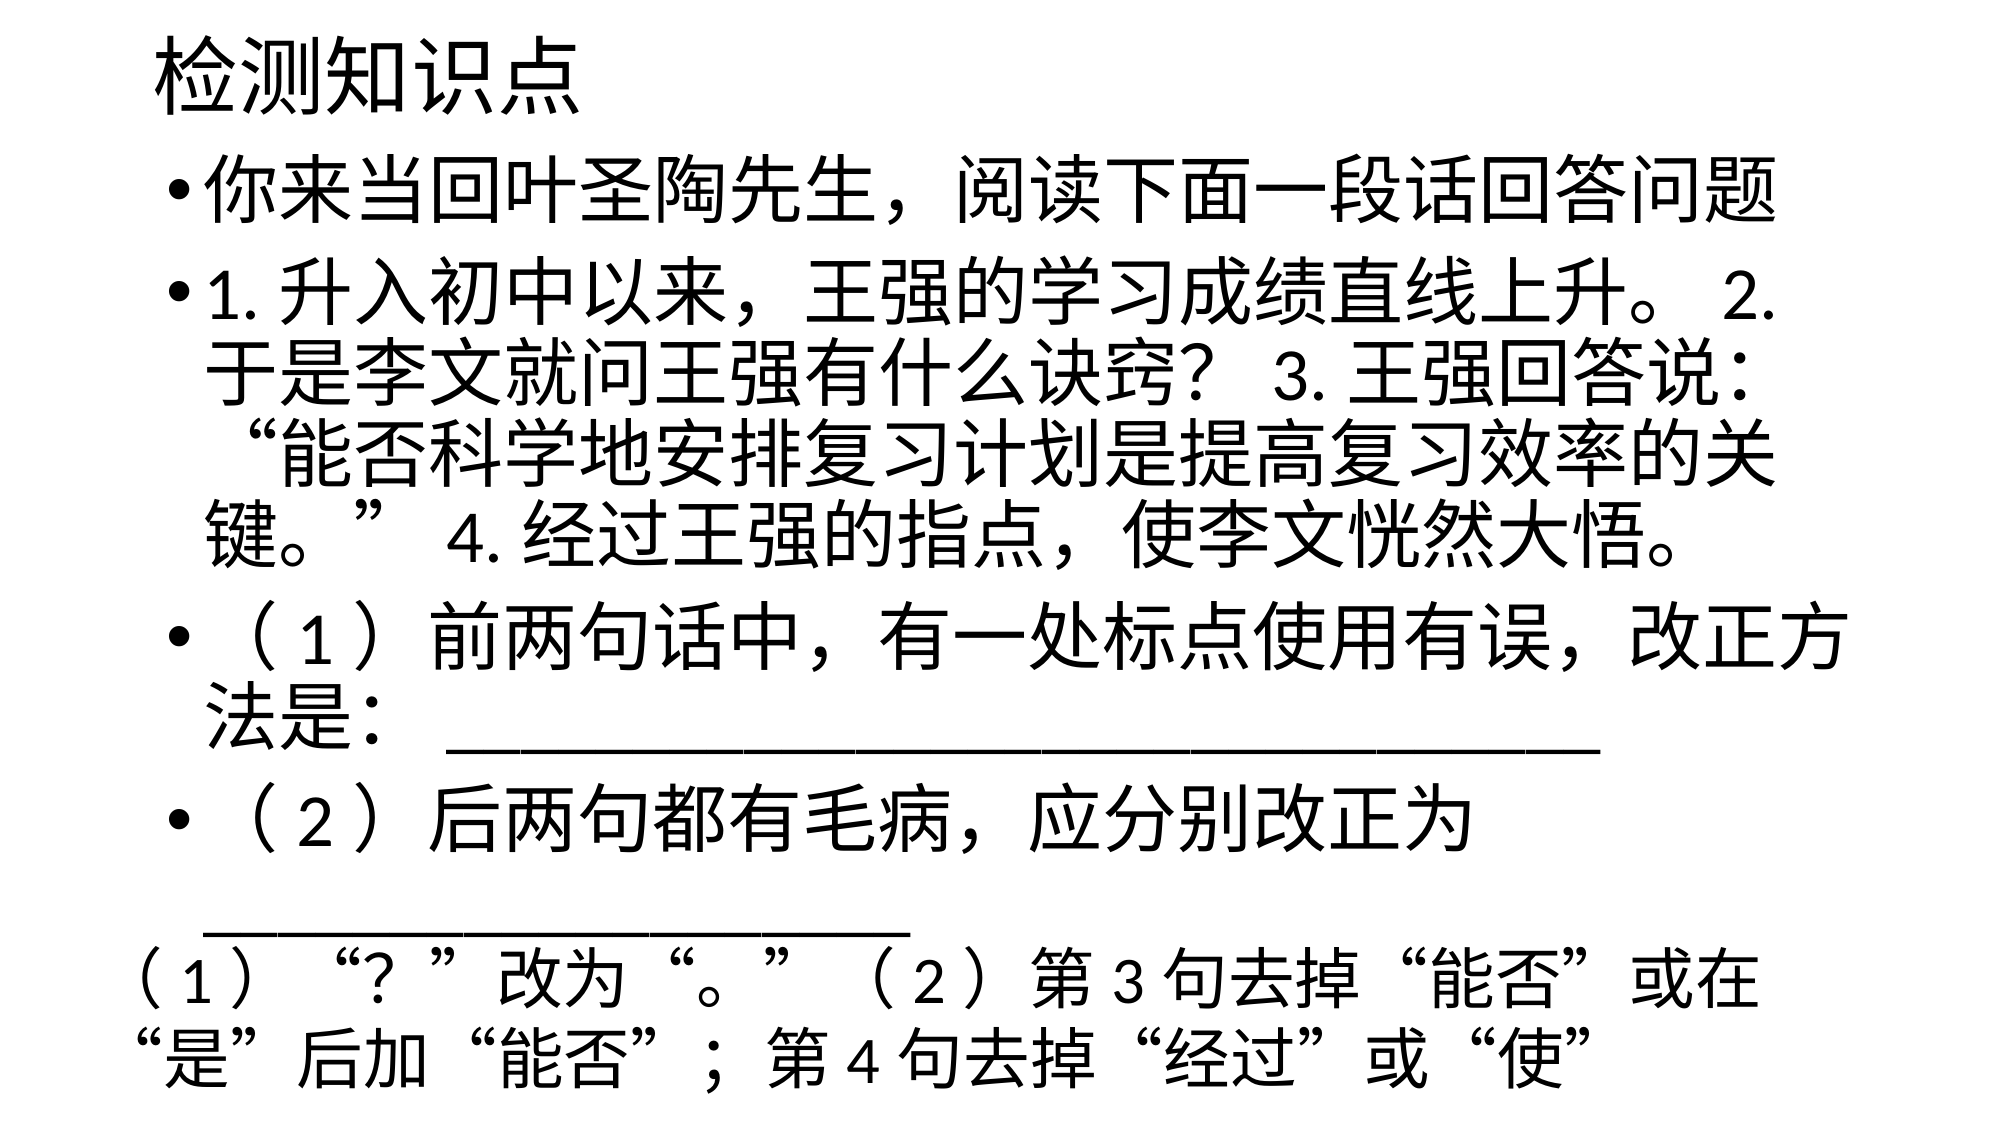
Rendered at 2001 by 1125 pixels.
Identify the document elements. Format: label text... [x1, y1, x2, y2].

text_box （1）“？”改为“。”（2）第3句去掉“能否”或在“是”后加“能否”；第4句去掉“经过”或“使” [81, 929, 1876, 1104]
list 你来当回叶圣陶先生，阅读下面一段话回答问题 1.升入初中以来，王强的学习成绩直线上升。2.于是李文就问王强有什么诀窍？3.王强回答说：“能否科学地安排复习计划是提高复习效率的关键。”4.经过王强的指点，使李文恍然大悟。 （1）前两句话中，有一处标点使用有误，改正方法是：_______________________________ （2）后两句都有毛病，应分别改正为___________________ [150, 145, 1876, 860]
title 检测知识点 [137, 26, 1863, 136]
